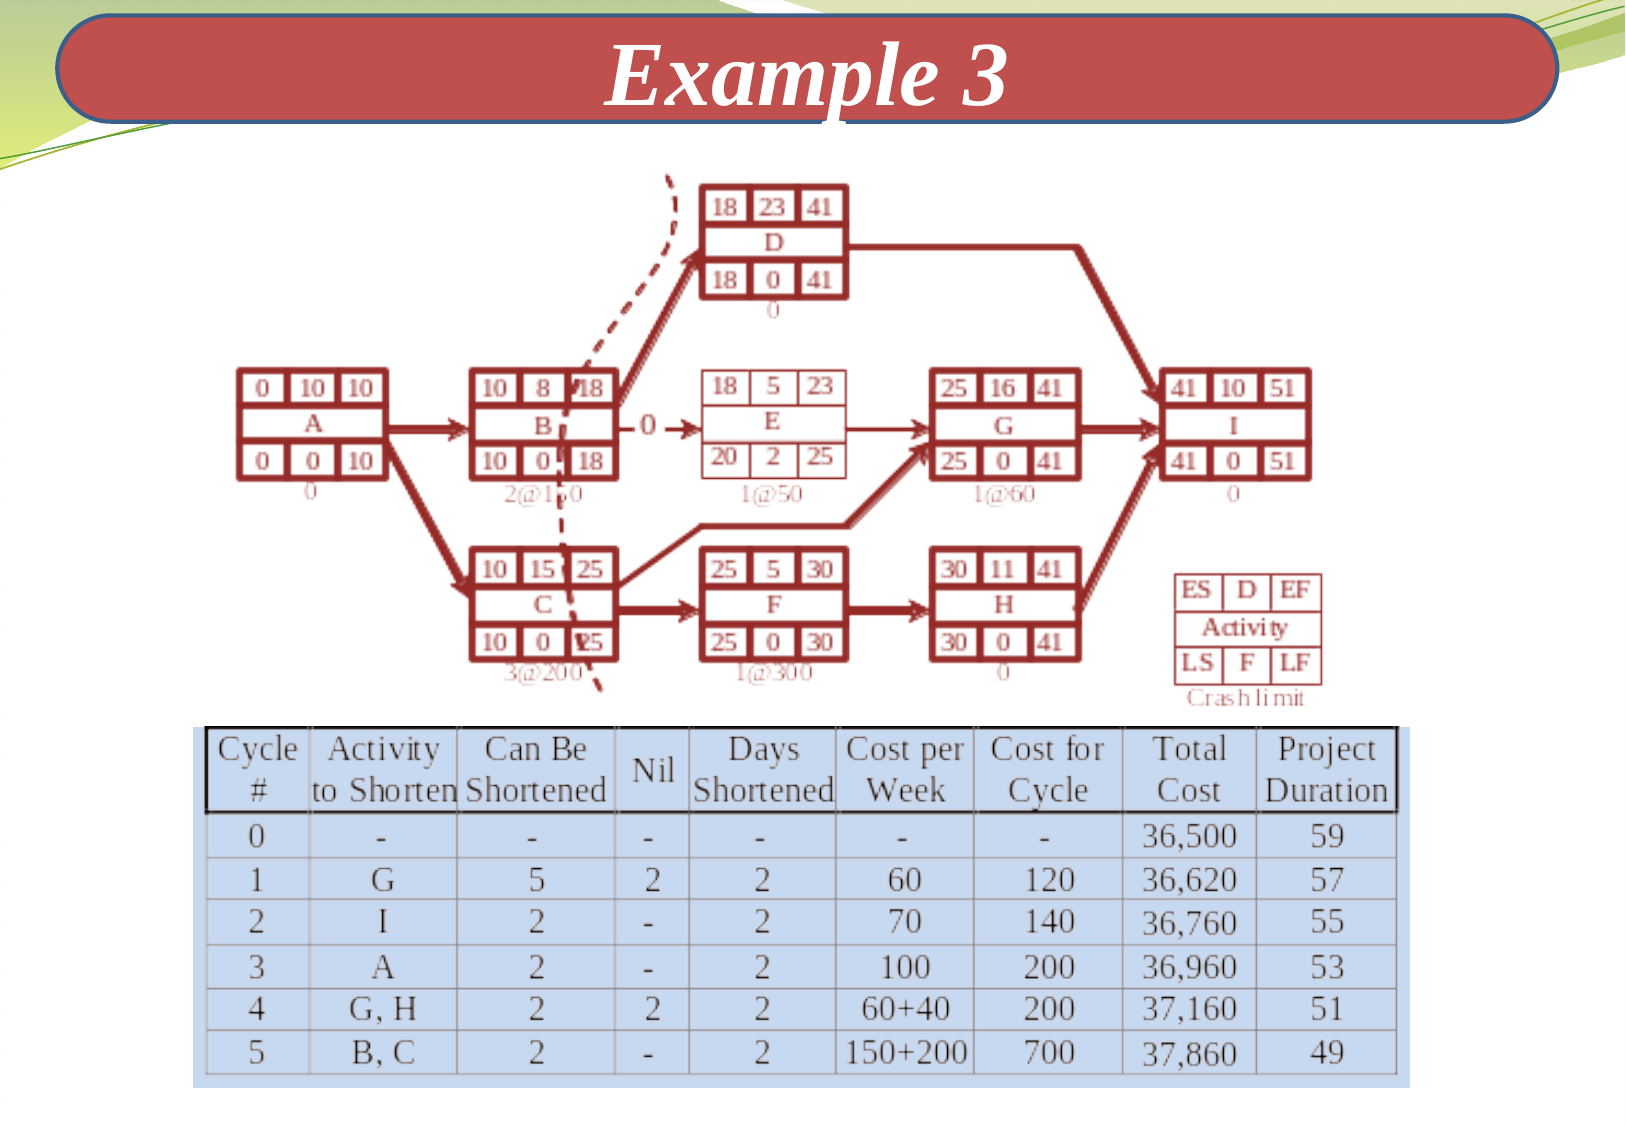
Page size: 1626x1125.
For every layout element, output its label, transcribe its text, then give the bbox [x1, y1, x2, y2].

text_box Example 3 [57, 15, 1558, 122]
picture [216, 167, 1369, 722]
picture [193, 726, 1411, 1088]
